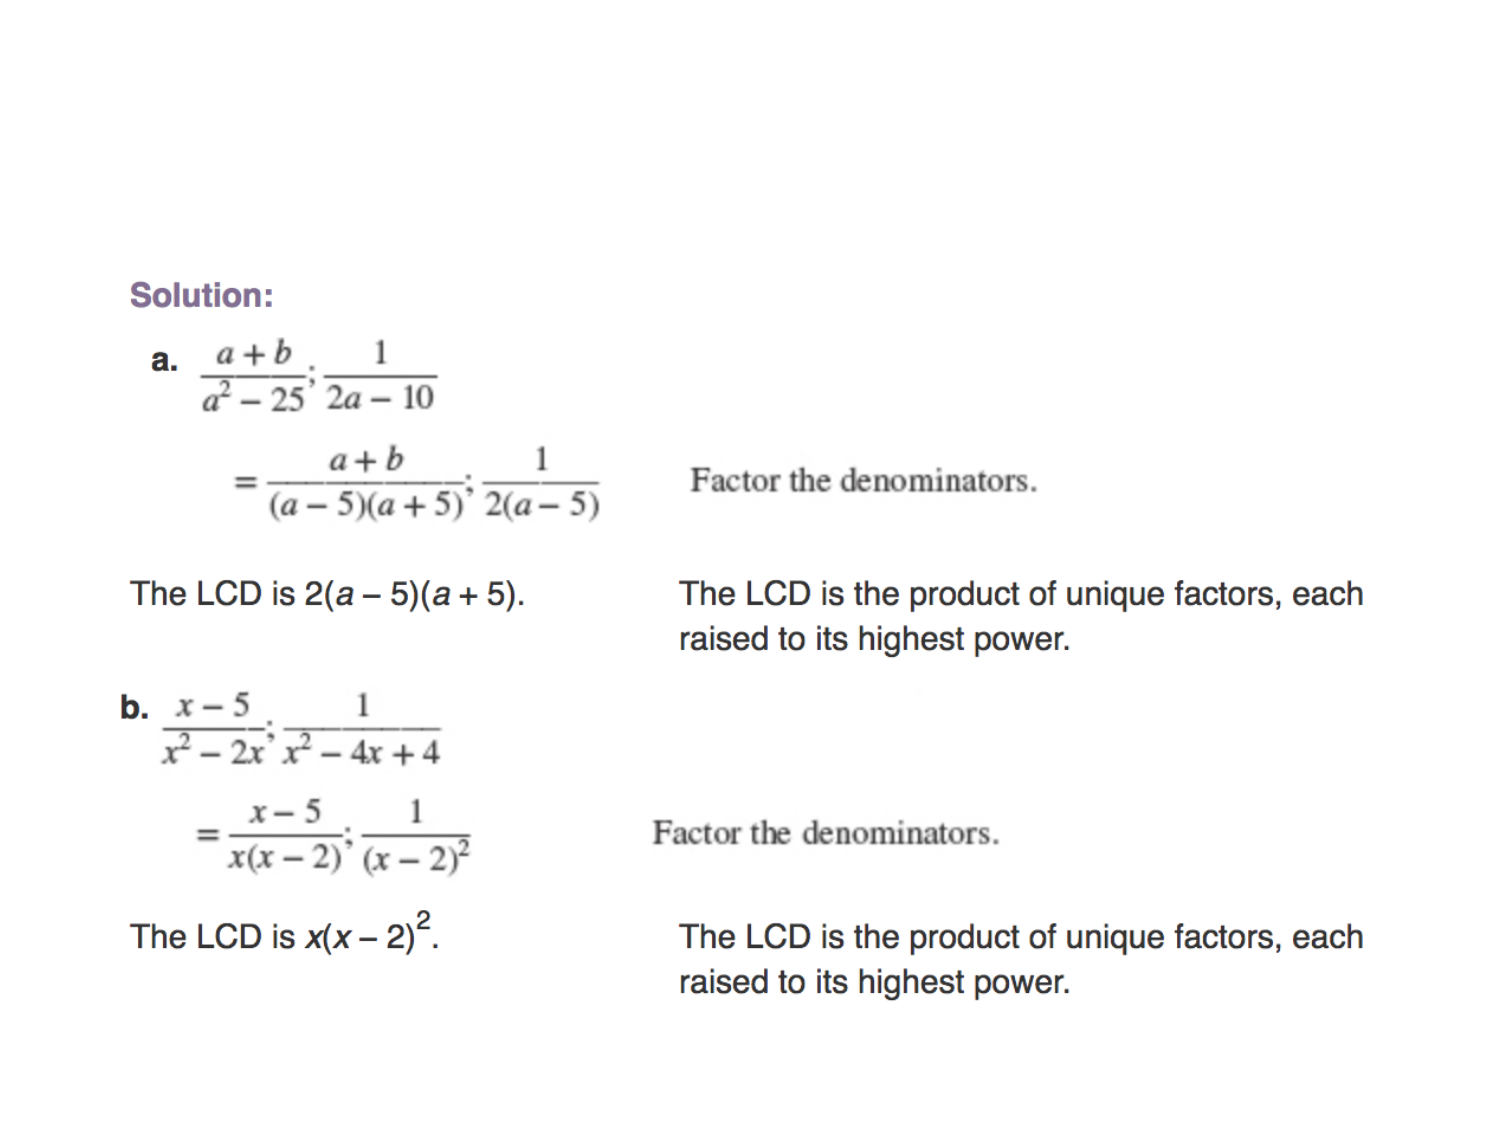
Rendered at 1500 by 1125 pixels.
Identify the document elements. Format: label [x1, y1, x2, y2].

list [74, 262, 1426, 1006]
